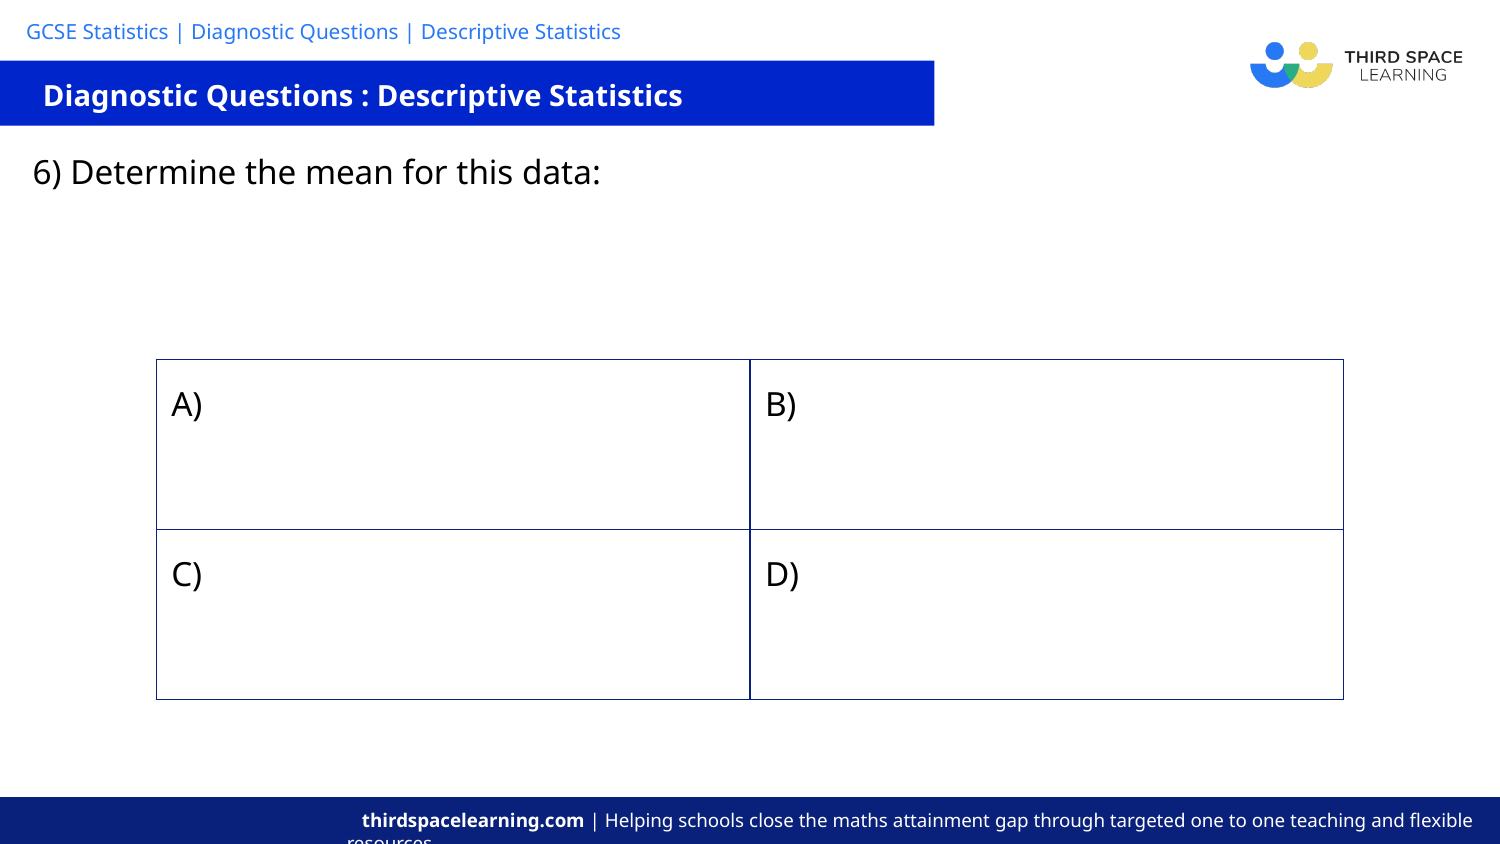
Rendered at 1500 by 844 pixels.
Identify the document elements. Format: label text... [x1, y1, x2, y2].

picture [1250, 33, 1465, 99]
text_box Diagnostic Questions : Descriptive Statistics [27, 61, 880, 127]
